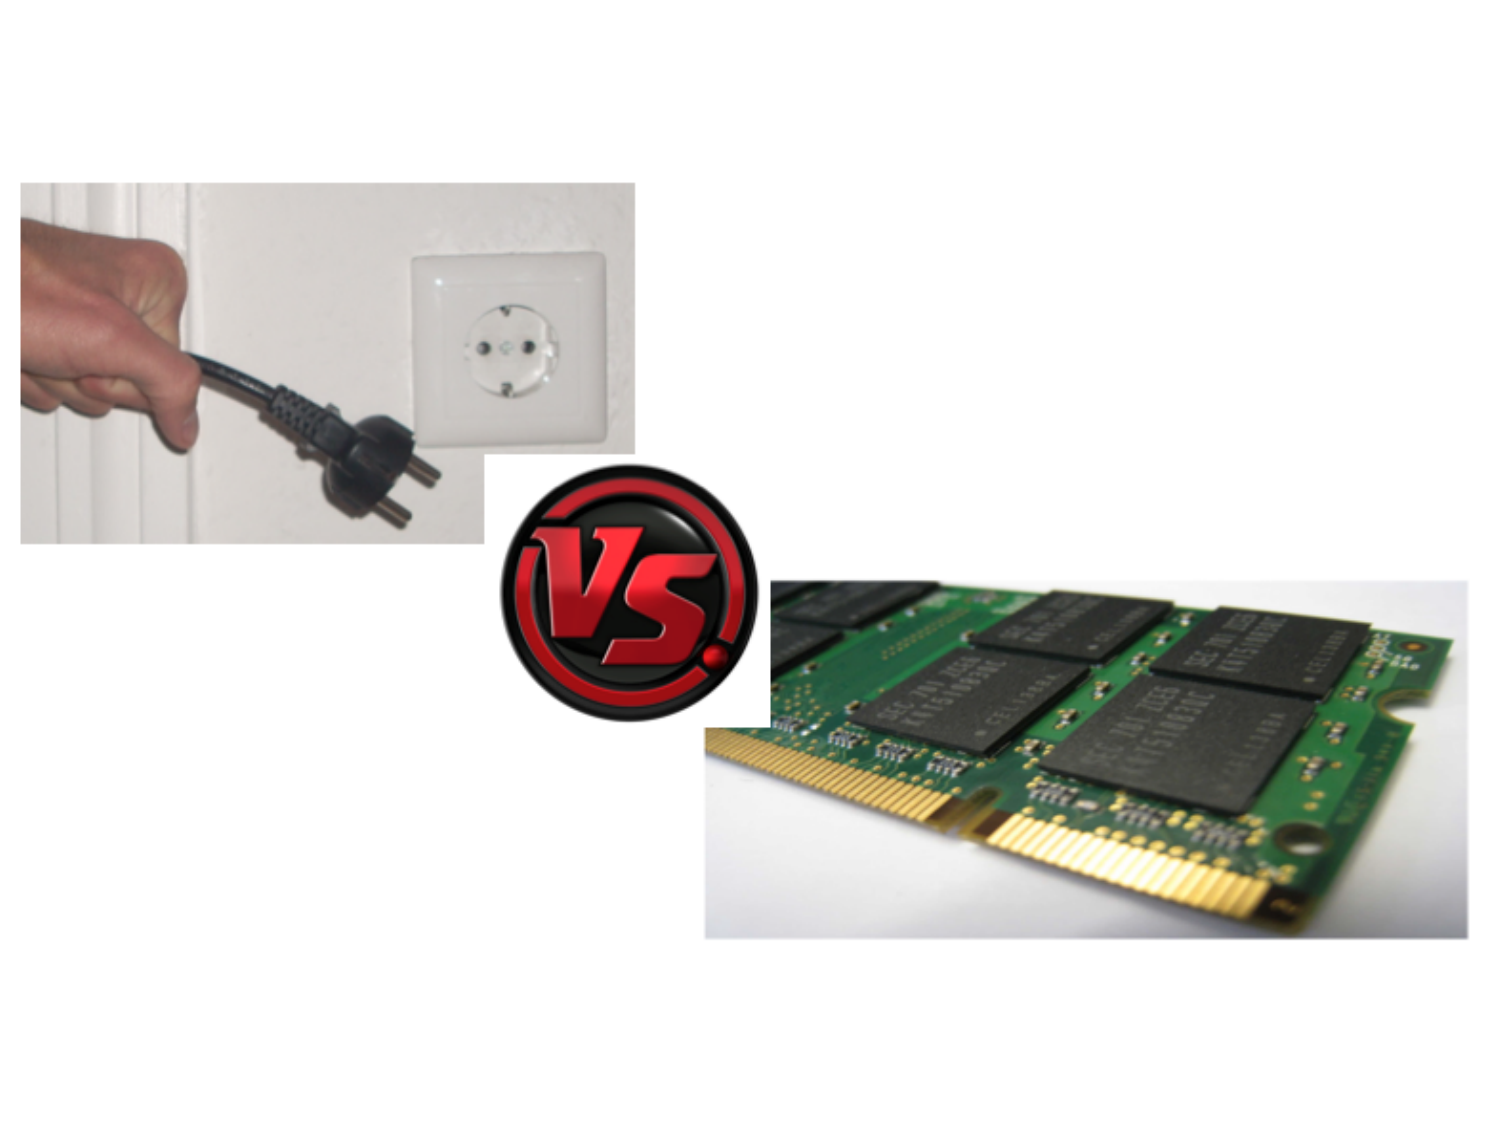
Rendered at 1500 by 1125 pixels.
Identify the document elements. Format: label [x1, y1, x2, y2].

picture [0, 168, 1500, 967]
